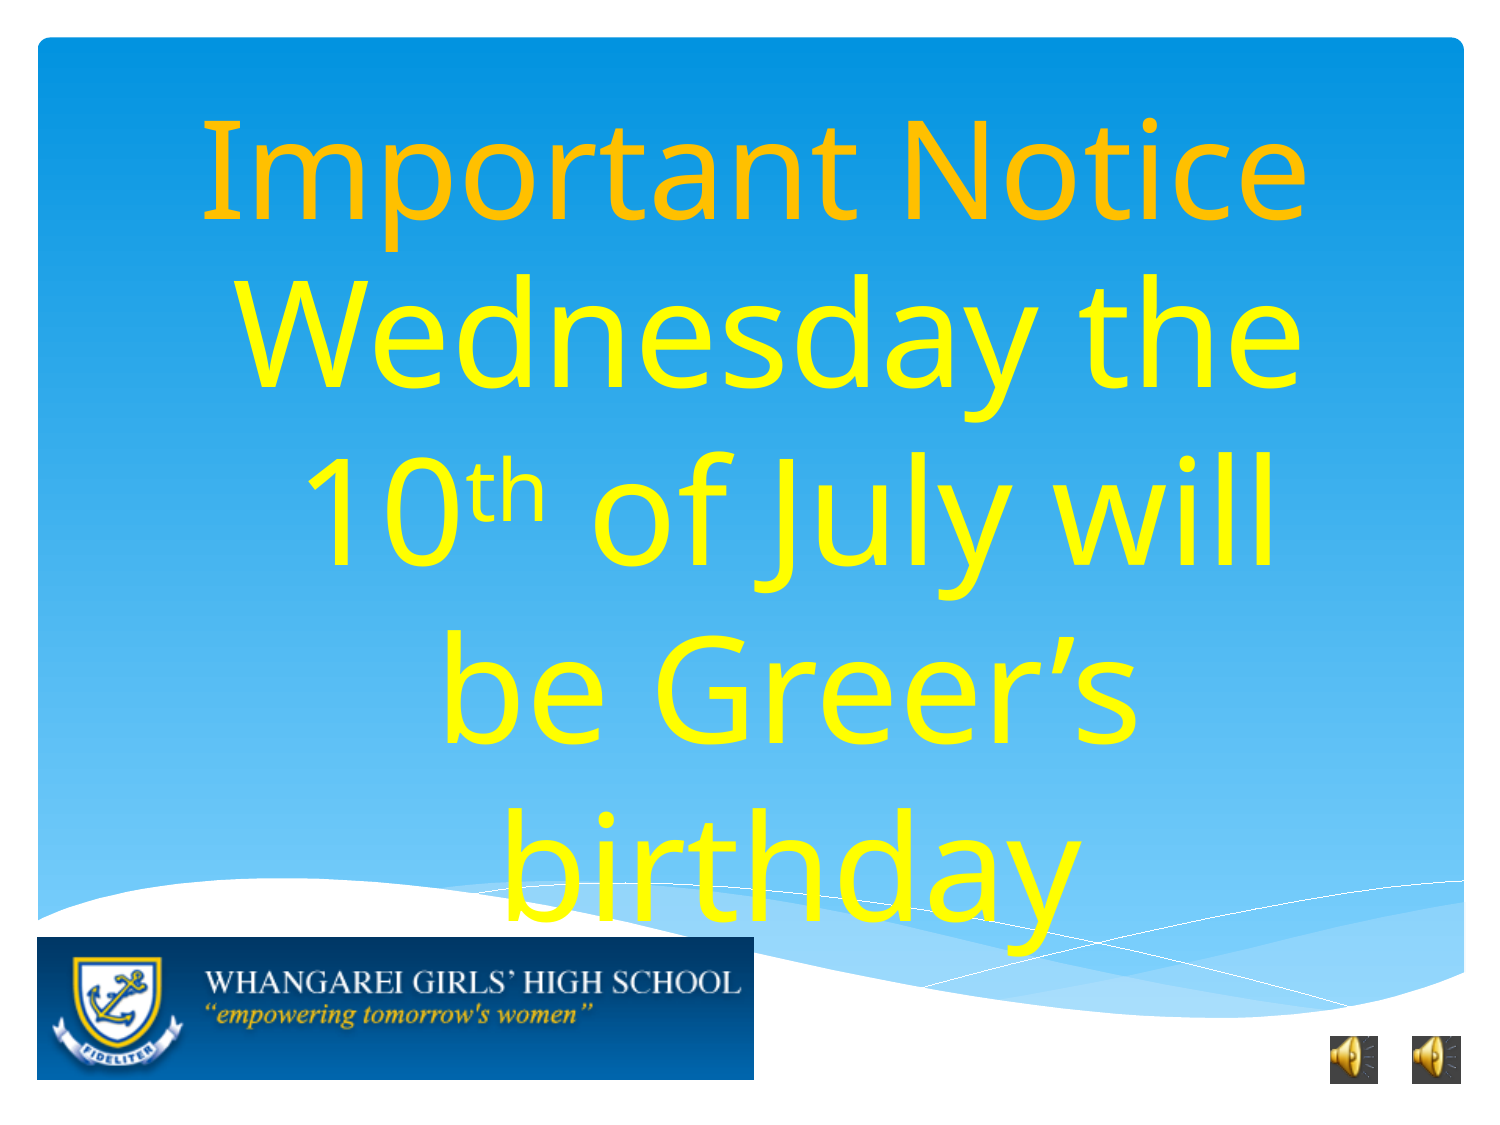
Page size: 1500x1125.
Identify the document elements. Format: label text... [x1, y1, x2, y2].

picture [1328, 1034, 1380, 1086]
picture [37, 937, 754, 1080]
text_box Important Notice [149, 37, 1362, 255]
picture [1411, 1034, 1462, 1086]
text_box Wednesday the 10th of July will be Greer’s birthday [149, 231, 1391, 963]
